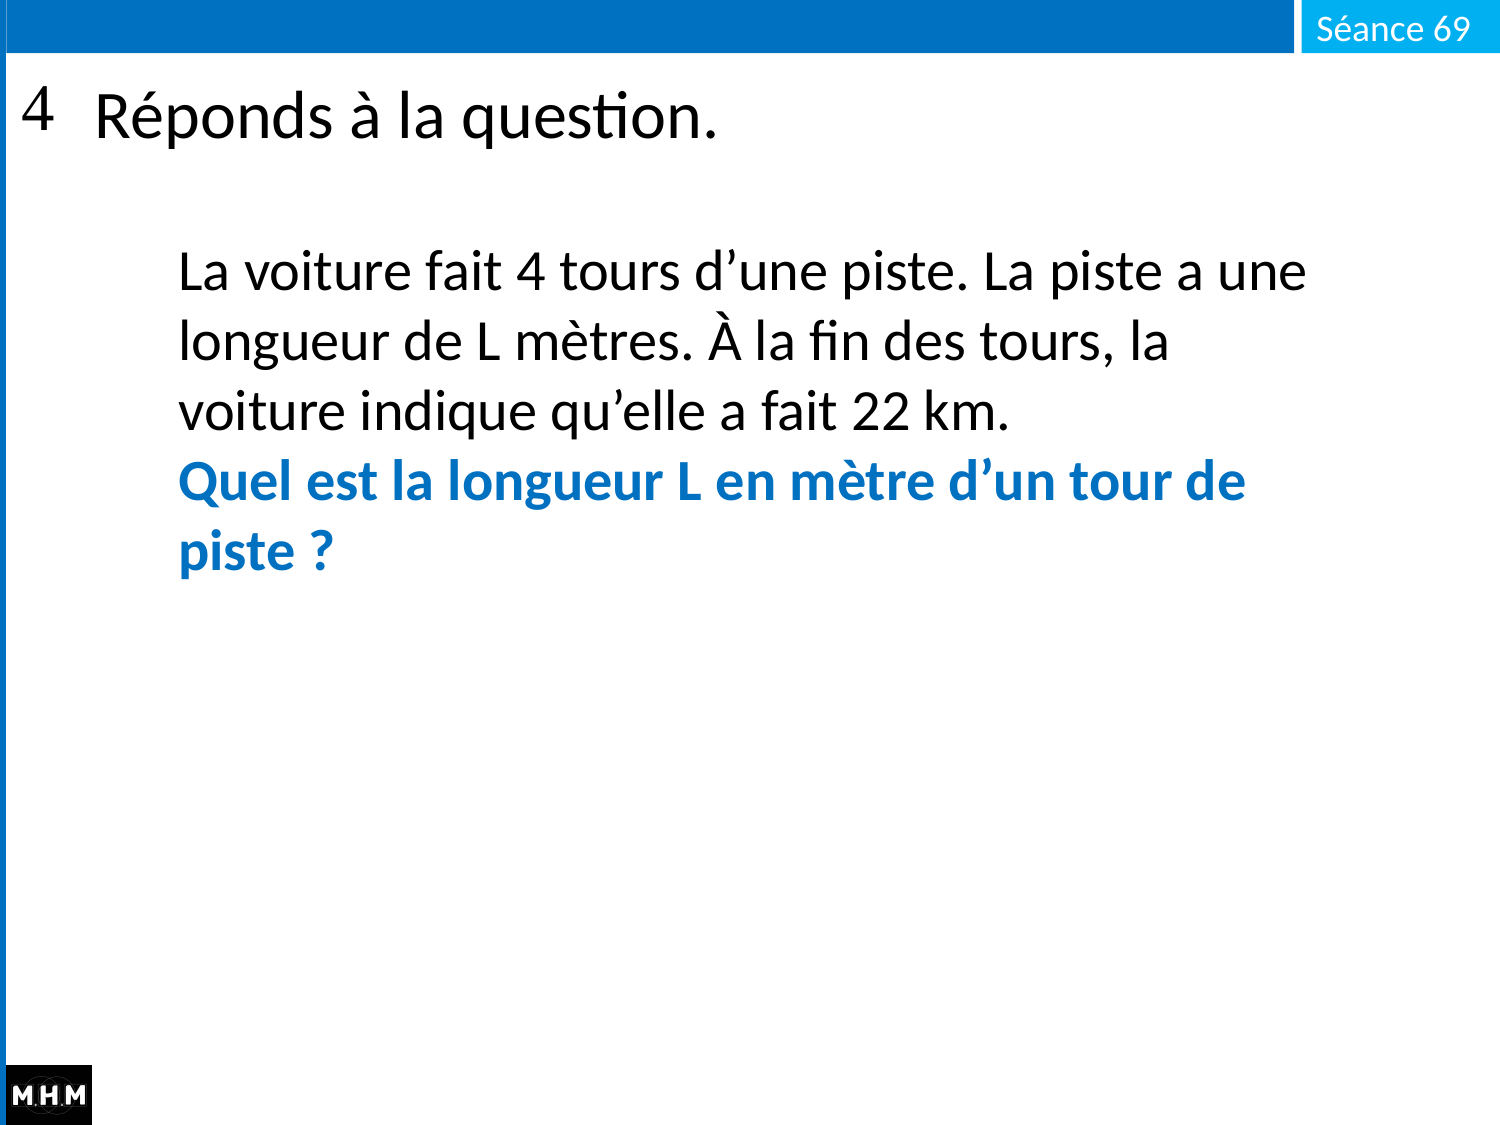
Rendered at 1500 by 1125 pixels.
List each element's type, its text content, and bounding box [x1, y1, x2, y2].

text_box La voiture fait 4 tours d’une piste. La piste a une longueur de L mètres. À la fin des tours, la voiture indique qu’elle a fait 22 km. Quel est la longueur L en mètre d’un tour de piste ? [163, 225, 1337, 590]
picture [6, 1065, 92, 1125]
title Réponds à la question. [79, 71, 1374, 161]
